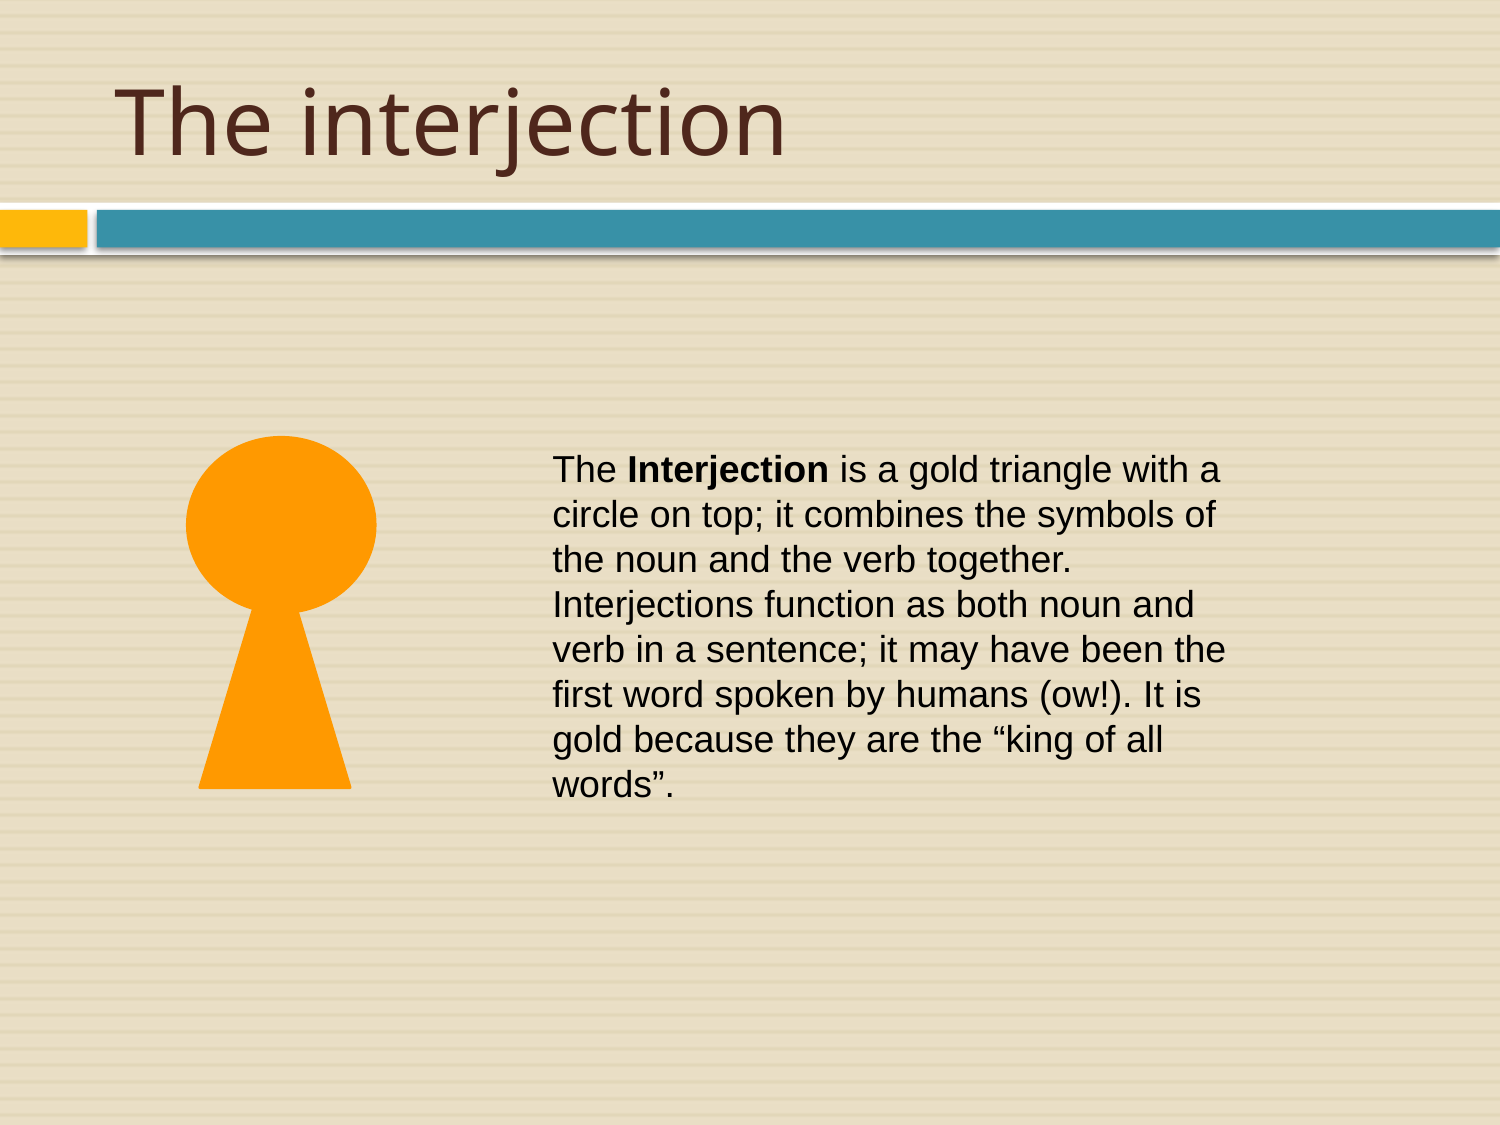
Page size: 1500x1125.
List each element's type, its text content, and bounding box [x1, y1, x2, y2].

text_box The Interjection is a gold triangle with a circle on top; it combines the symbols of the noun and the verb together. Interjections function as both noun and verb in a sentence; it may have been the first word spoken by humans (ow!). It is gold because they are the “king of all words”. [537, 437, 1288, 813]
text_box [187, 437, 376, 788]
title The interjection [99, 37, 1438, 201]
